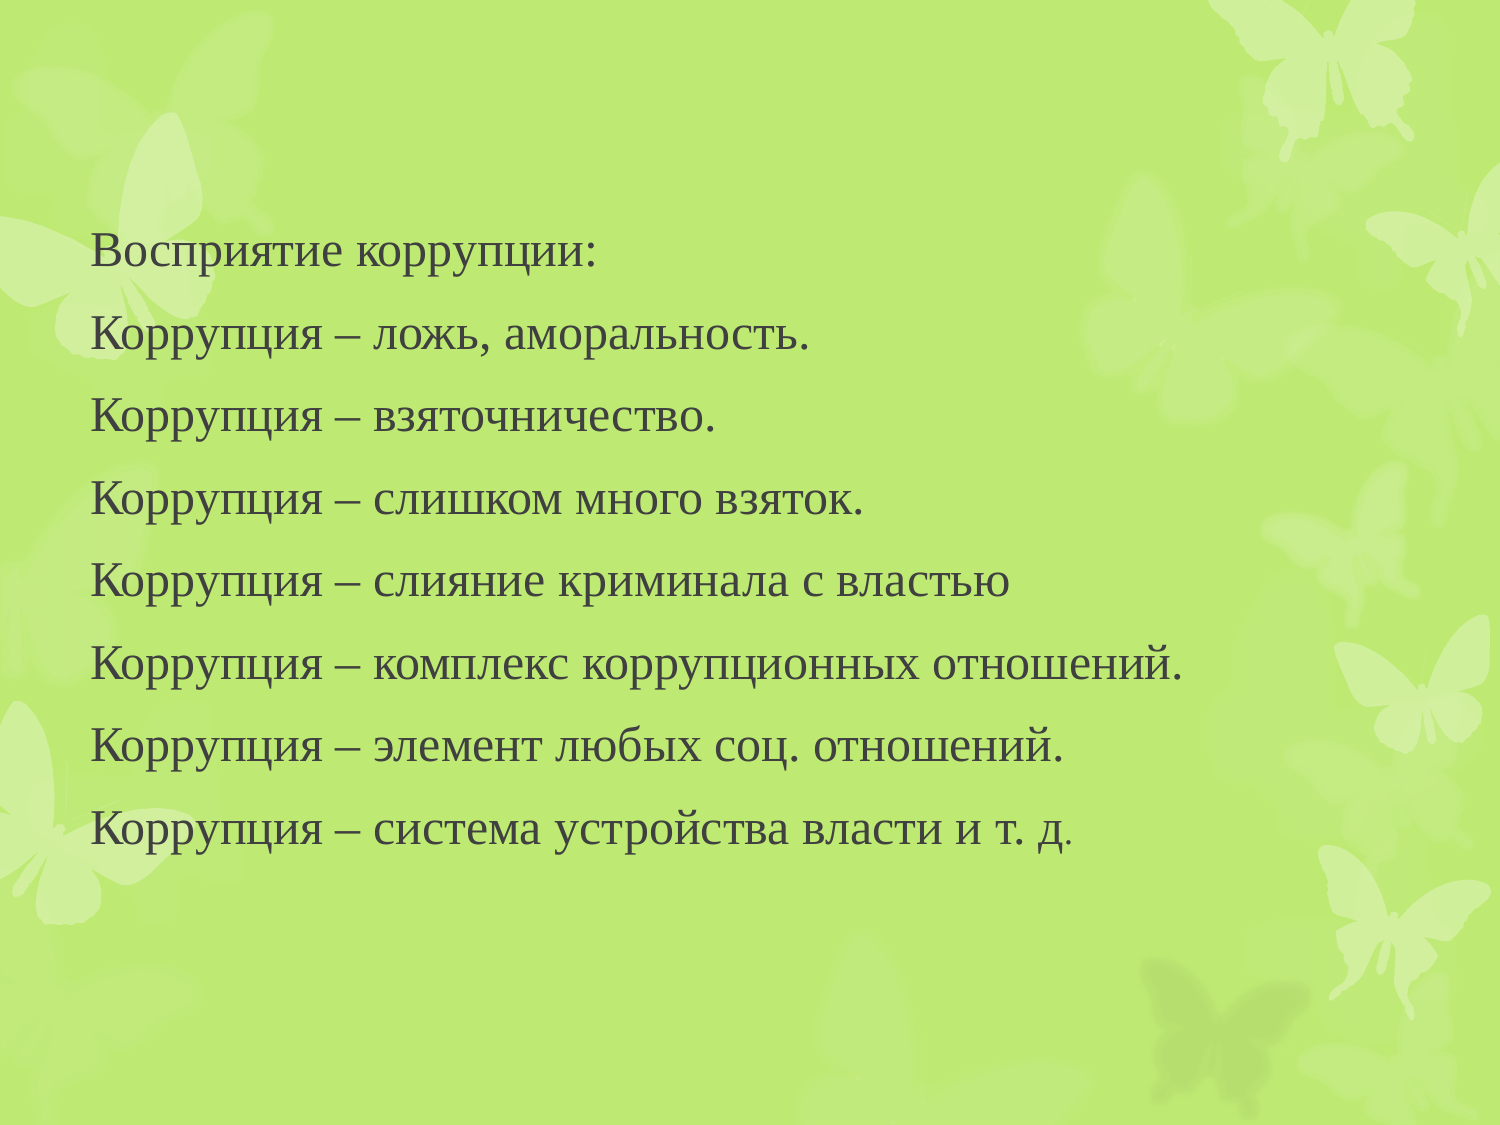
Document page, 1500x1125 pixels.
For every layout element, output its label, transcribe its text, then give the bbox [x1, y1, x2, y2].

list Восприятие коррупции: Коррупция – ложь, аморальность. Коррупция – взяточничество. Коррупция – слишком много взяток. Коррупция – слияние криминала с властью Коррупция – комплекс коррупционных отношений. Коррупция – элемент любых соц. отношений. Коррупция – система устройства власти и т. д. [75, 66, 1425, 1005]
